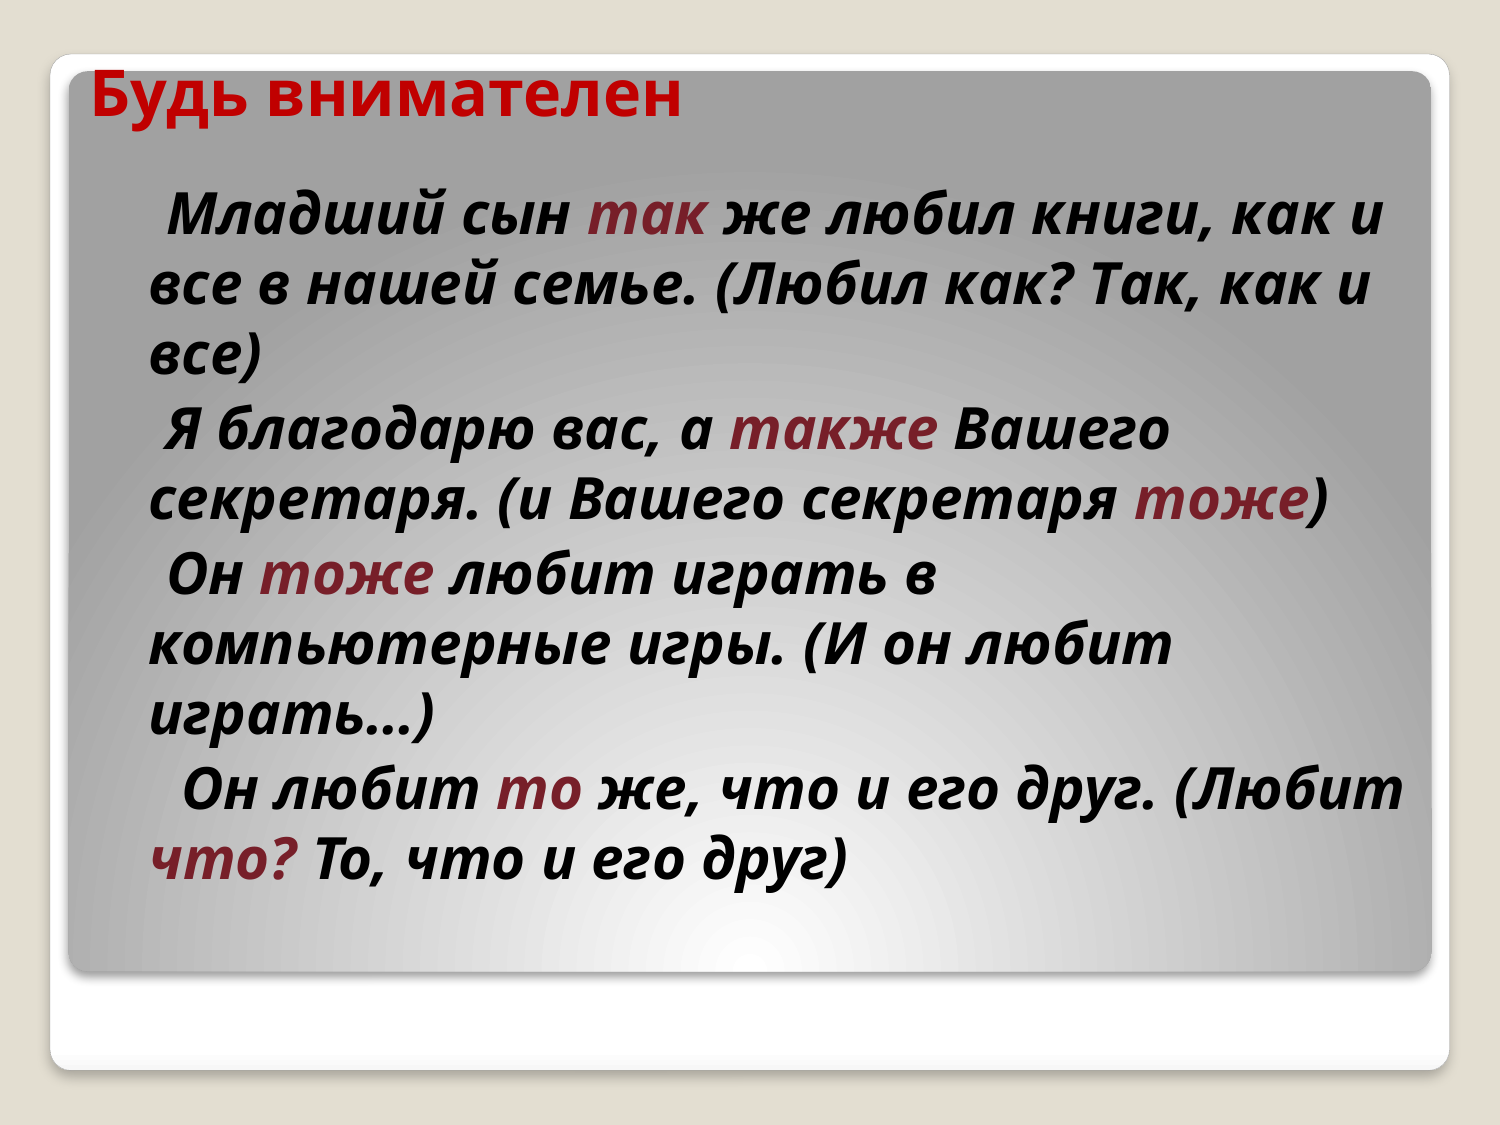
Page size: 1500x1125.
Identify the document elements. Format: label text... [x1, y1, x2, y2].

title Будь внимателен [75, 45, 1425, 138]
list Младший сын так же любил книги, как и все в нашей семье. (Любил как? Так, как и все) Я благодарю вас, а также Вашего секретаря. (и Вашего секретаря тоже) Он тоже любит играть в компьютерные игры. (И он любит играть…) Он любит то же, что и его друг. (Любит что? То, что и его друг) [75, 160, 1425, 1047]
